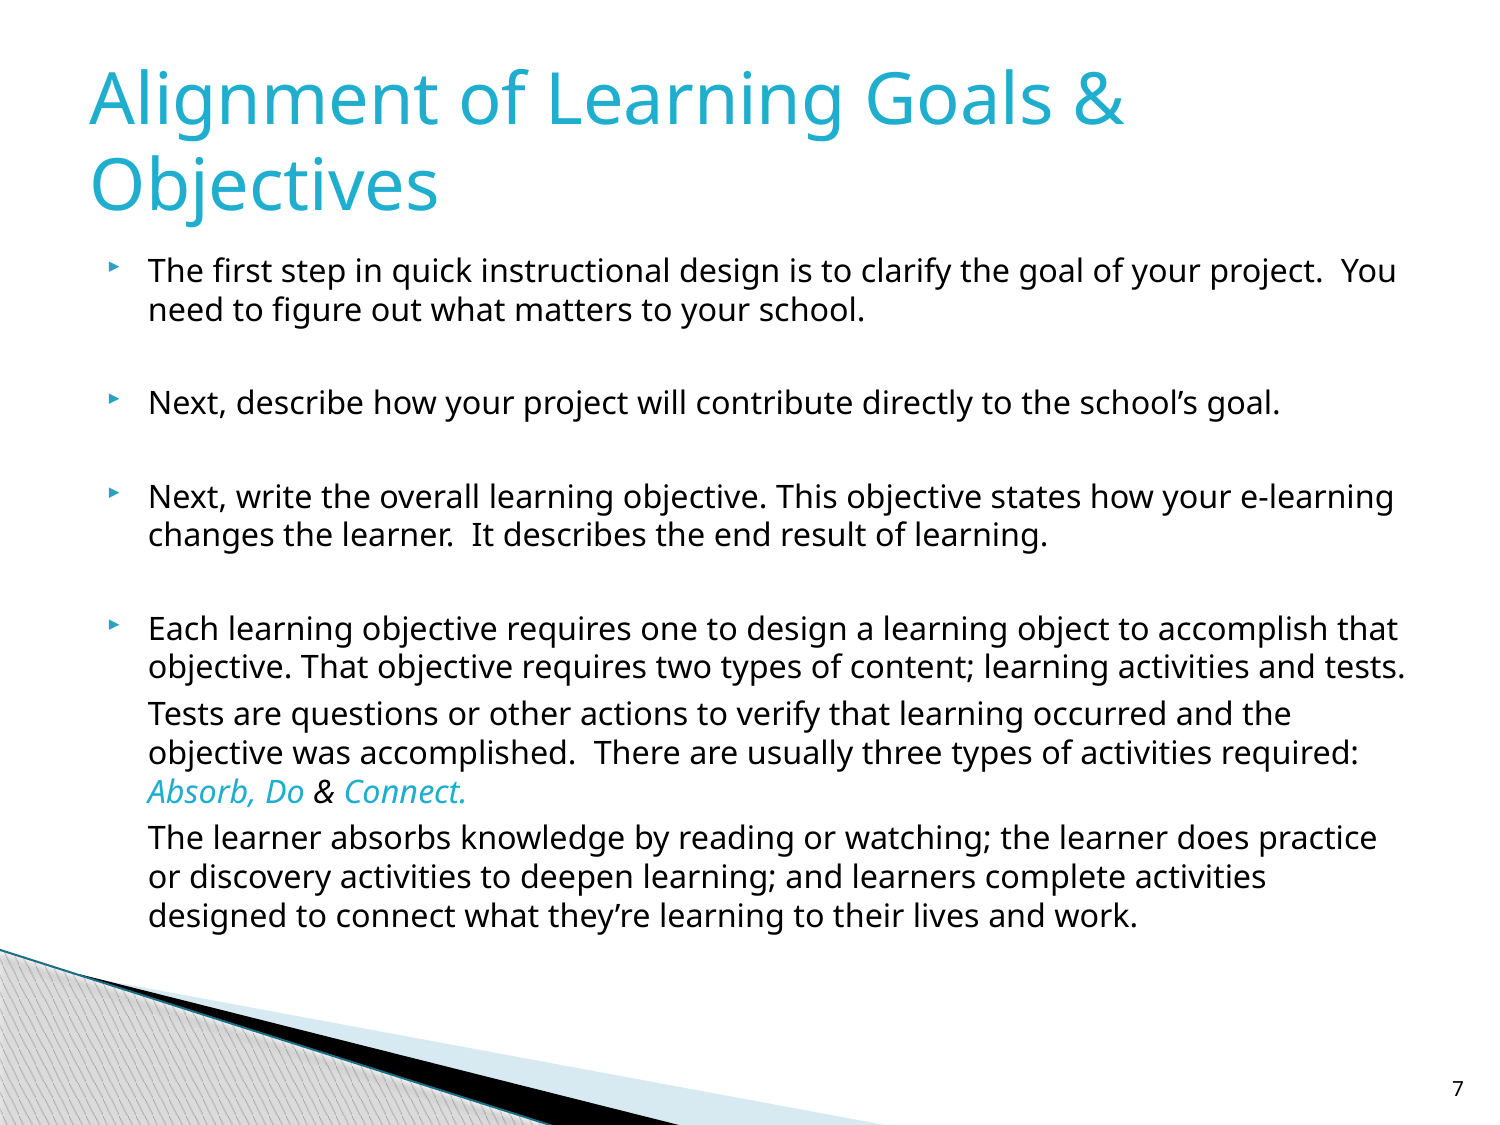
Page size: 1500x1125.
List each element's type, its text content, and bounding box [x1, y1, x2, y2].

list The first step in quick instructional design is to clarify the goal of your project. You need to figure out what matters to your school. Next, describe how your project will contribute directly to the school’s goal. Next, write the overall learning objective. This objective states how your e-learning changes the learner. It describes the end result of learning. Each learning objective requires one to design a learning object to accomplish that objective. That objective requires two types of content; learning activities and tests. Tests are questions or other actions to verify that learning occurred and the objective was accomplished. There are usually three types of activities required: Absorb, Do & Connect. The learner absorbs knowledge by reading or watching; the learner does practice or discovery activities to deepen learning; and learners complete activities designed to connect what they’re learning to their lives and work. [75, 243, 1425, 986]
title Alignment of Learning Goals & Objectives [75, 45, 1425, 233]
slide_number 7 [1418, 1051, 1479, 1112]
